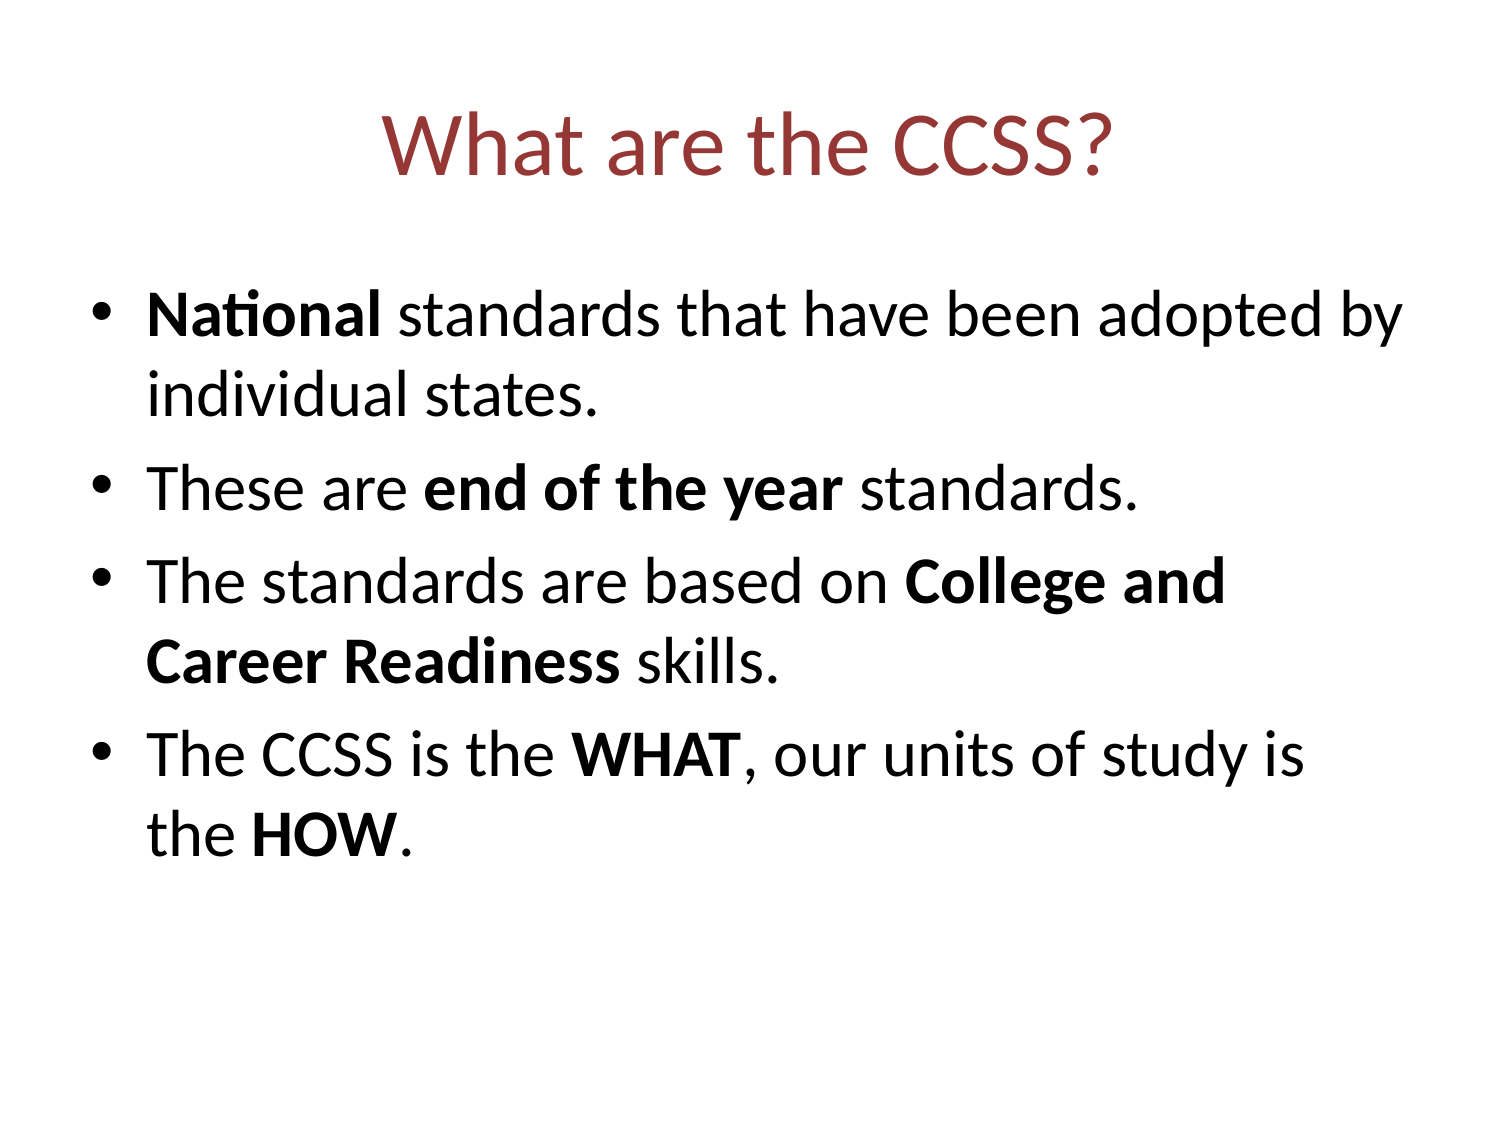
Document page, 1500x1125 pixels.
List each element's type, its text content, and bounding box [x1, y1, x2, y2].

title What are the CCSS? [75, 45, 1425, 233]
list National standards that have been adopted by individual states. These are end of the year standards. The standards are based on College and Career Readiness skills. The CCSS is the WHAT, our units of study is the HOW. [75, 262, 1425, 1005]
